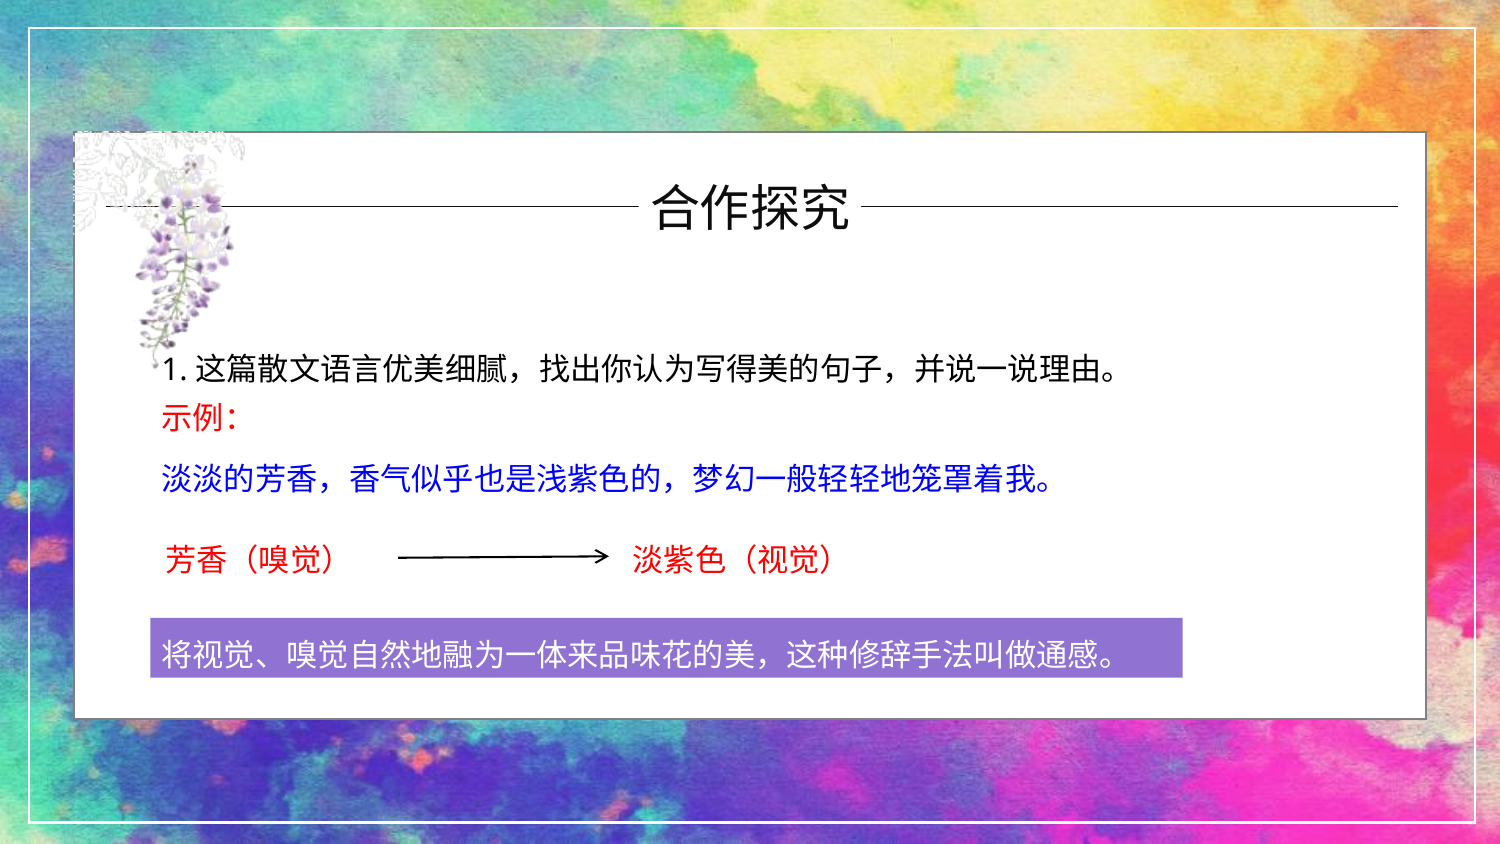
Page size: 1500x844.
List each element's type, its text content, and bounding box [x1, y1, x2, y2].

text_box 将视觉、嗅觉自然地融为一体来品味花的美，这种修辞手法叫做通感。 [150, 617, 1183, 678]
text_box [28, 27, 1476, 824]
picture [0, 0, 1500, 844]
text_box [150, 532, 917, 586]
text_box 1.这篇散文语言优美细腻，找出你认为写得美的句子，并说一说理由。 [272, 332, 1286, 393]
text_box 合作探究 [638, 171, 862, 206]
text_box 淡淡的芳香，香气似乎也是浅紫色的，梦幻一般轻轻地笼罩着我。 [150, 442, 1222, 503]
text_box 合作探究 [638, 207, 862, 243]
text_box 示例： [150, 393, 293, 442]
